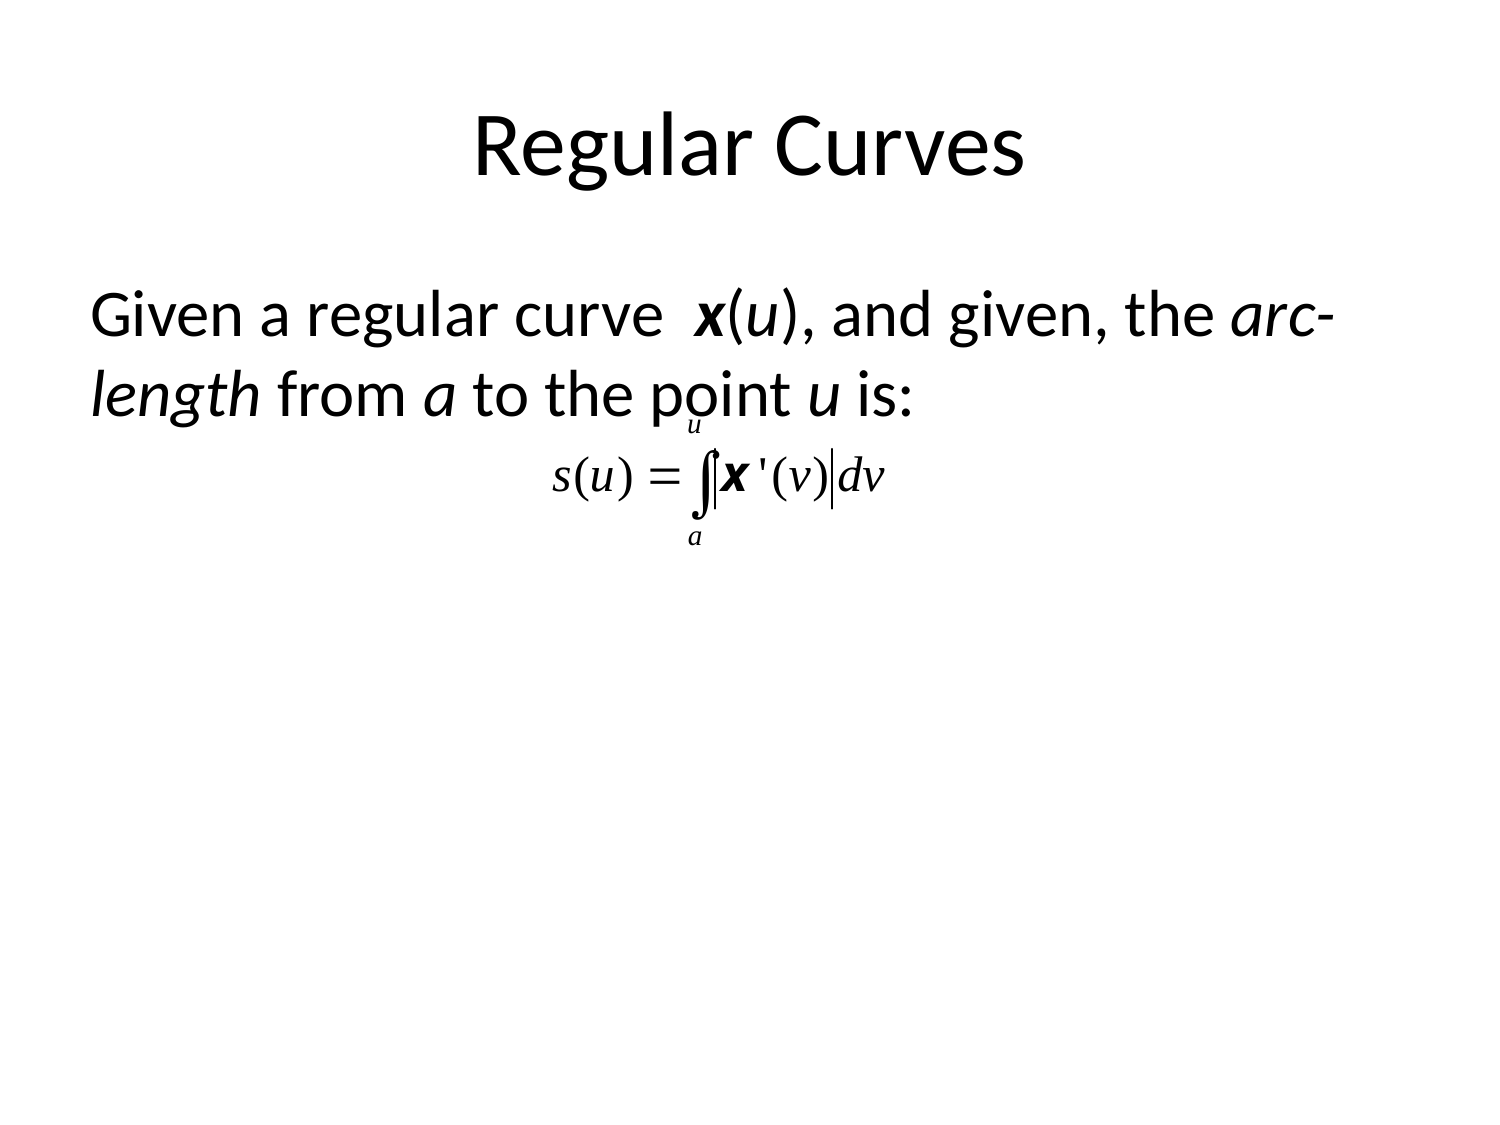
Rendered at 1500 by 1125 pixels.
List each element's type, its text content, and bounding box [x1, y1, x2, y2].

title Regular Curves [75, 45, 1425, 233]
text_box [543, 399, 895, 559]
list Given a regular curve x(u), and given, the arc-length from a to the point u is: [75, 262, 1425, 1005]
